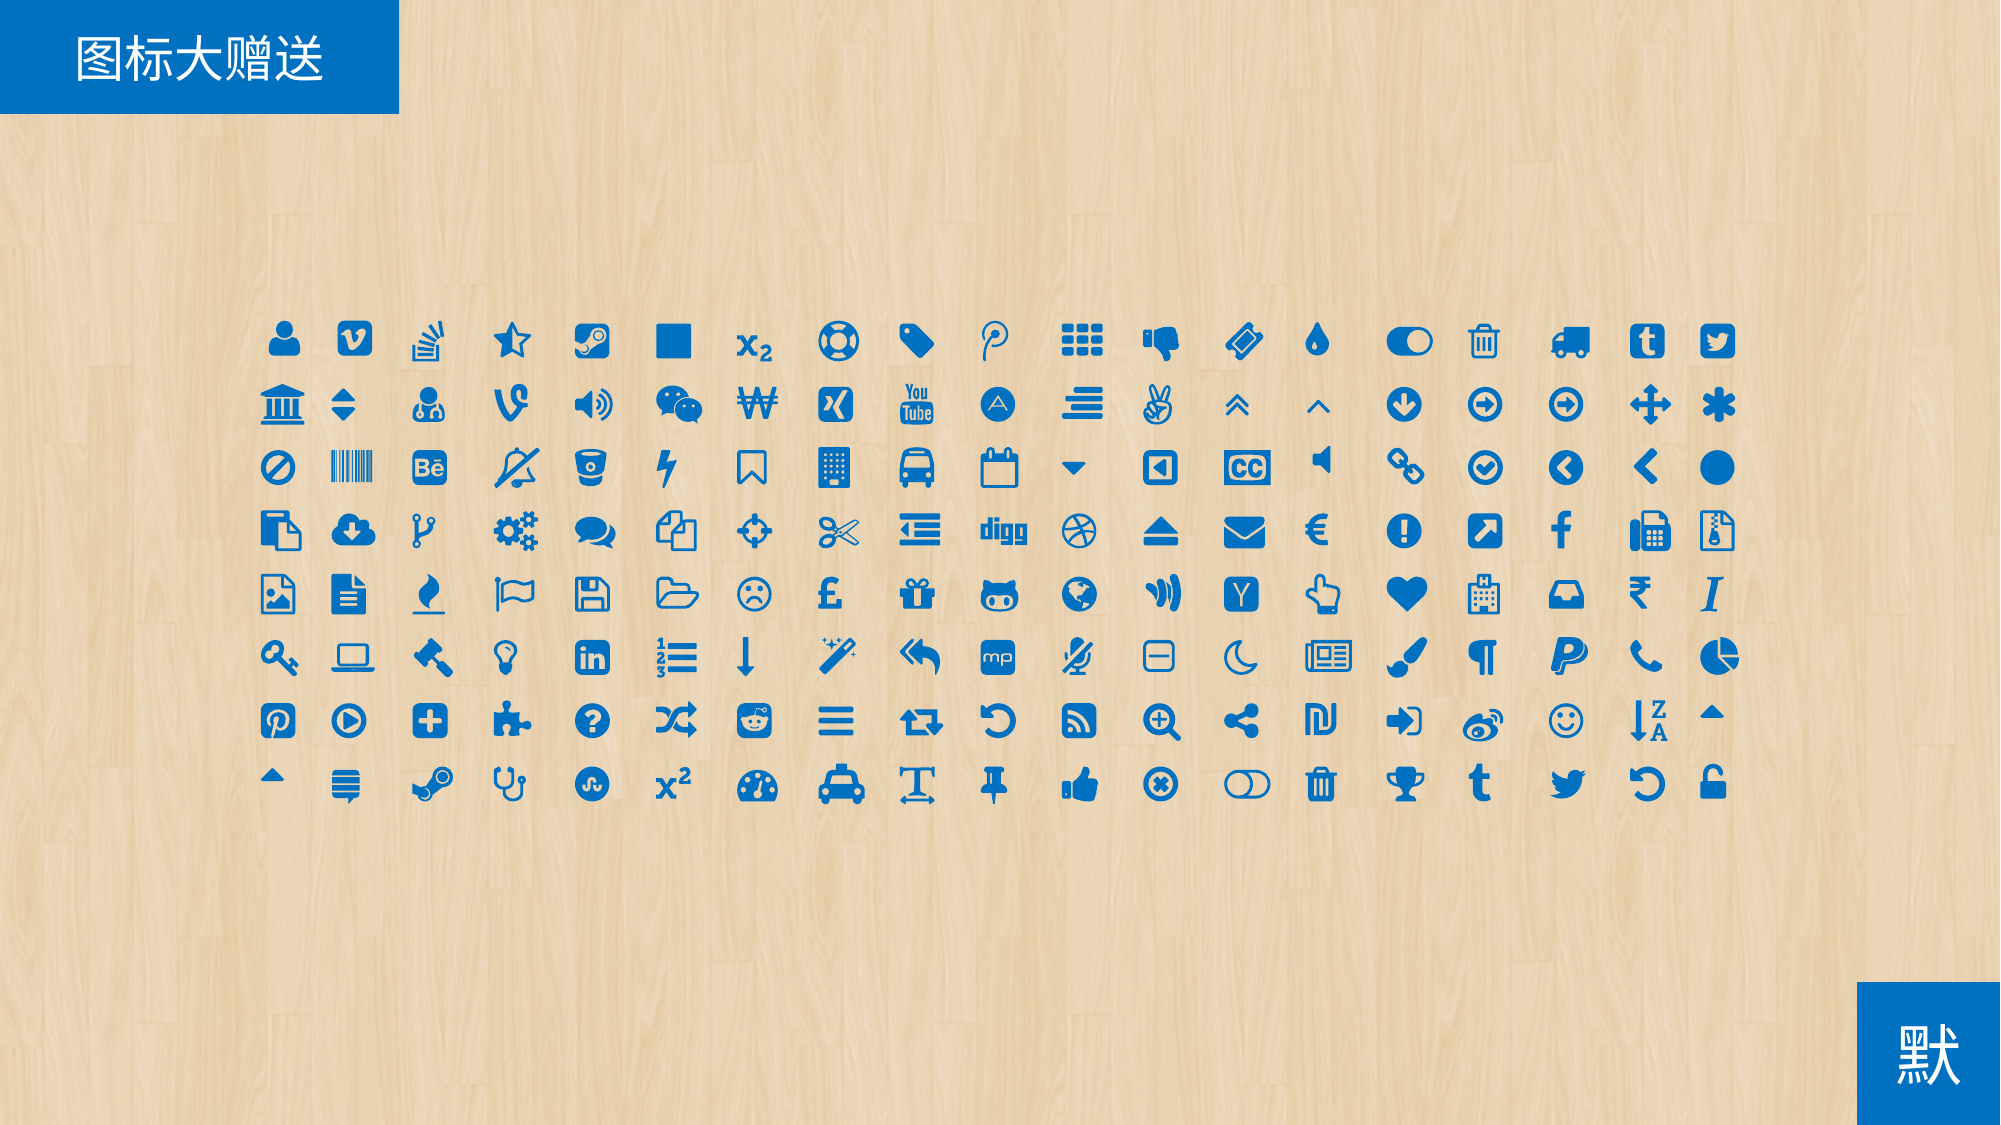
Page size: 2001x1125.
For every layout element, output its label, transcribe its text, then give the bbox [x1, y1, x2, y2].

text_box [900, 638, 941, 675]
text_box [818, 320, 860, 362]
text_box [1406, 706, 1422, 736]
text_box [412, 513, 436, 549]
text_box [1143, 639, 1175, 672]
text_box [818, 706, 854, 713]
text_box [1061, 461, 1086, 475]
text_box [260, 639, 299, 677]
text_box [818, 447, 850, 488]
text_box [268, 320, 301, 356]
text_box [575, 390, 593, 419]
text_box [819, 516, 860, 549]
text_box [493, 511, 538, 552]
text_box [1015, 523, 1028, 545]
text_box [1468, 763, 1491, 802]
text_box [994, 523, 1013, 545]
text_box [818, 386, 853, 422]
text_box [1224, 516, 1265, 549]
text_box [1225, 322, 1264, 361]
text_box [1143, 516, 1179, 534]
text_box [982, 320, 1009, 348]
text_box [1061, 413, 1103, 419]
text_box [494, 447, 540, 488]
text_box [1070, 637, 1085, 657]
text_box [760, 344, 772, 362]
text_box [818, 717, 854, 724]
text_box [412, 611, 445, 615]
text_box [1721, 657, 1740, 670]
text_box [656, 651, 666, 664]
text_box [1386, 386, 1422, 422]
text_box [1224, 639, 1258, 675]
text_box [412, 320, 445, 362]
text_box [819, 637, 856, 675]
text_box [1061, 766, 1099, 802]
text_box [260, 510, 302, 552]
text_box [914, 709, 944, 736]
text_box [1551, 510, 1572, 549]
text_box [1312, 445, 1331, 474]
text_box [1700, 510, 1735, 552]
text_box [900, 795, 935, 805]
text_box [1224, 576, 1259, 612]
text_box [413, 638, 454, 678]
text_box [494, 576, 535, 612]
text_box [1091, 335, 1103, 344]
text_box [818, 729, 854, 736]
text_box [1061, 513, 1097, 549]
text_box [1462, 708, 1504, 742]
text_box [1467, 450, 1503, 486]
text_box [667, 666, 697, 673]
text_box [1467, 323, 1500, 359]
text_box [1650, 723, 1668, 741]
text_box [667, 643, 697, 649]
text_box [899, 766, 935, 796]
text_box [1076, 347, 1089, 356]
text_box [331, 407, 356, 421]
text_box [1386, 707, 1414, 735]
text_box [1386, 326, 1433, 356]
text_box [1305, 322, 1330, 356]
text_box [260, 450, 296, 486]
text_box [656, 323, 692, 359]
text_box [905, 383, 920, 400]
text_box [493, 700, 532, 737]
text_box [1091, 323, 1103, 333]
text_box [1702, 386, 1736, 422]
text_box [260, 768, 285, 782]
text_box [1700, 763, 1727, 799]
text_box [412, 450, 447, 486]
text_box [1652, 700, 1666, 718]
text_box [737, 450, 767, 485]
text_box [980, 703, 1016, 739]
text_box [1548, 703, 1584, 739]
text_box [493, 766, 527, 802]
text_box [1305, 639, 1352, 672]
text_box [656, 510, 697, 552]
text_box [1700, 576, 1724, 612]
text_box [656, 385, 703, 424]
text_box [1386, 766, 1425, 802]
text_box [1467, 386, 1503, 422]
text_box [1091, 347, 1103, 356]
text_box [667, 654, 697, 661]
text_box [1061, 323, 1074, 333]
text_box [1305, 766, 1337, 802]
text_box [260, 703, 296, 739]
text_box [980, 517, 993, 540]
text_box [1630, 576, 1651, 609]
text_box [656, 666, 666, 678]
text_box [899, 709, 929, 736]
text_box [260, 420, 305, 425]
text_box [1386, 513, 1422, 549]
text_box [818, 576, 842, 609]
text_box [1061, 703, 1097, 739]
text_box [1630, 766, 1666, 802]
text_box [1550, 637, 1589, 675]
text_box [737, 637, 755, 677]
text_box [899, 539, 941, 546]
text_box [1143, 450, 1178, 486]
text_box [1548, 386, 1584, 422]
text_box [737, 335, 758, 356]
text_box [1225, 394, 1249, 408]
text_box [899, 578, 935, 609]
text_box [355, 450, 365, 483]
text_box [1700, 704, 1724, 718]
text_box [494, 383, 528, 422]
text_box [983, 329, 1000, 362]
text_box [331, 573, 366, 615]
text_box [412, 386, 445, 422]
text_box [737, 513, 773, 549]
text_box [1143, 383, 1172, 425]
text_box [412, 703, 448, 739]
text_box [1073, 386, 1103, 393]
text_box [575, 639, 610, 675]
text_box [1630, 383, 1671, 425]
text_box [1143, 326, 1180, 362]
text_box [1061, 335, 1074, 344]
text_box [574, 323, 610, 359]
text_box [1305, 573, 1341, 615]
text_box [914, 522, 941, 528]
text_box [1548, 580, 1584, 609]
text_box [980, 580, 1019, 612]
text_box 默 [1857, 982, 2000, 1125]
text_box [899, 447, 935, 488]
text_box [656, 701, 697, 738]
text_box [1548, 450, 1584, 486]
text_box [574, 449, 607, 487]
text_box [412, 766, 454, 802]
text_box [980, 386, 1016, 422]
text_box [260, 573, 296, 615]
text_box [589, 524, 616, 549]
text_box [1061, 576, 1097, 612]
text_box [418, 573, 440, 609]
text_box [656, 778, 677, 799]
text_box [980, 766, 1008, 805]
text_box [1313, 703, 1337, 736]
text_box [656, 576, 699, 609]
text_box [331, 513, 376, 546]
text_box [657, 637, 666, 649]
text_box [1224, 450, 1271, 486]
text_box [1700, 323, 1736, 359]
text_box [1630, 510, 1671, 552]
text_box [337, 320, 373, 356]
text_box [331, 450, 337, 483]
text_box [737, 576, 772, 612]
text_box [1387, 447, 1425, 485]
text_box [598, 388, 613, 421]
text_box [1224, 703, 1259, 739]
text_box [1145, 573, 1181, 612]
text_box [574, 516, 608, 543]
text_box [1143, 766, 1179, 802]
text_box [1468, 639, 1497, 675]
text_box [1061, 347, 1074, 356]
text_box [366, 450, 373, 483]
text_box [1065, 395, 1103, 402]
text_box [1550, 326, 1590, 359]
text_box [493, 321, 532, 358]
text_box [332, 777, 360, 784]
text_box [737, 386, 778, 419]
text_box [900, 522, 909, 537]
text_box [1062, 642, 1093, 675]
text_box [260, 383, 305, 397]
picture [0, 0, 2001, 1125]
text_box [1467, 573, 1500, 615]
text_box [1630, 639, 1663, 672]
text_box [1634, 448, 1658, 484]
text_box [1386, 637, 1428, 678]
text_box [493, 639, 518, 675]
text_box [1225, 402, 1249, 416]
text_box [1143, 536, 1179, 546]
text_box [1630, 700, 1647, 741]
text_box [331, 643, 375, 672]
text_box [331, 703, 367, 739]
text_box [331, 388, 356, 402]
text_box [332, 785, 360, 791]
text_box [656, 450, 677, 488]
text_box [1467, 513, 1503, 549]
text_box [980, 639, 1016, 675]
text_box [818, 763, 865, 805]
text_box [980, 447, 1019, 488]
text_box [575, 703, 610, 739]
text_box [332, 792, 360, 805]
text_box [1700, 639, 1731, 675]
text_box [1700, 450, 1735, 486]
text_box [737, 769, 778, 802]
text_box [1550, 769, 1587, 799]
text_box [595, 399, 602, 410]
text_box [263, 398, 302, 419]
text_box [1305, 513, 1328, 546]
text_box [574, 766, 610, 802]
text_box [900, 401, 934, 425]
text_box [1386, 576, 1428, 612]
text_box [899, 513, 941, 520]
text_box [921, 387, 928, 400]
text_box [914, 530, 941, 537]
text_box [1070, 404, 1103, 411]
text_box [678, 767, 691, 784]
text_box [346, 450, 350, 483]
text_box [1076, 323, 1089, 333]
text_box [1720, 637, 1738, 655]
text_box 图标大赠送 [0, 0, 400, 114]
text_box [332, 769, 360, 776]
text_box [1630, 323, 1665, 359]
text_box [1307, 399, 1330, 413]
text_box [575, 576, 610, 612]
text_box [1305, 703, 1328, 736]
text_box [899, 323, 935, 358]
text_box [1076, 335, 1089, 344]
text_box [1143, 703, 1181, 741]
text_box [737, 703, 772, 739]
text_box [1224, 769, 1271, 799]
